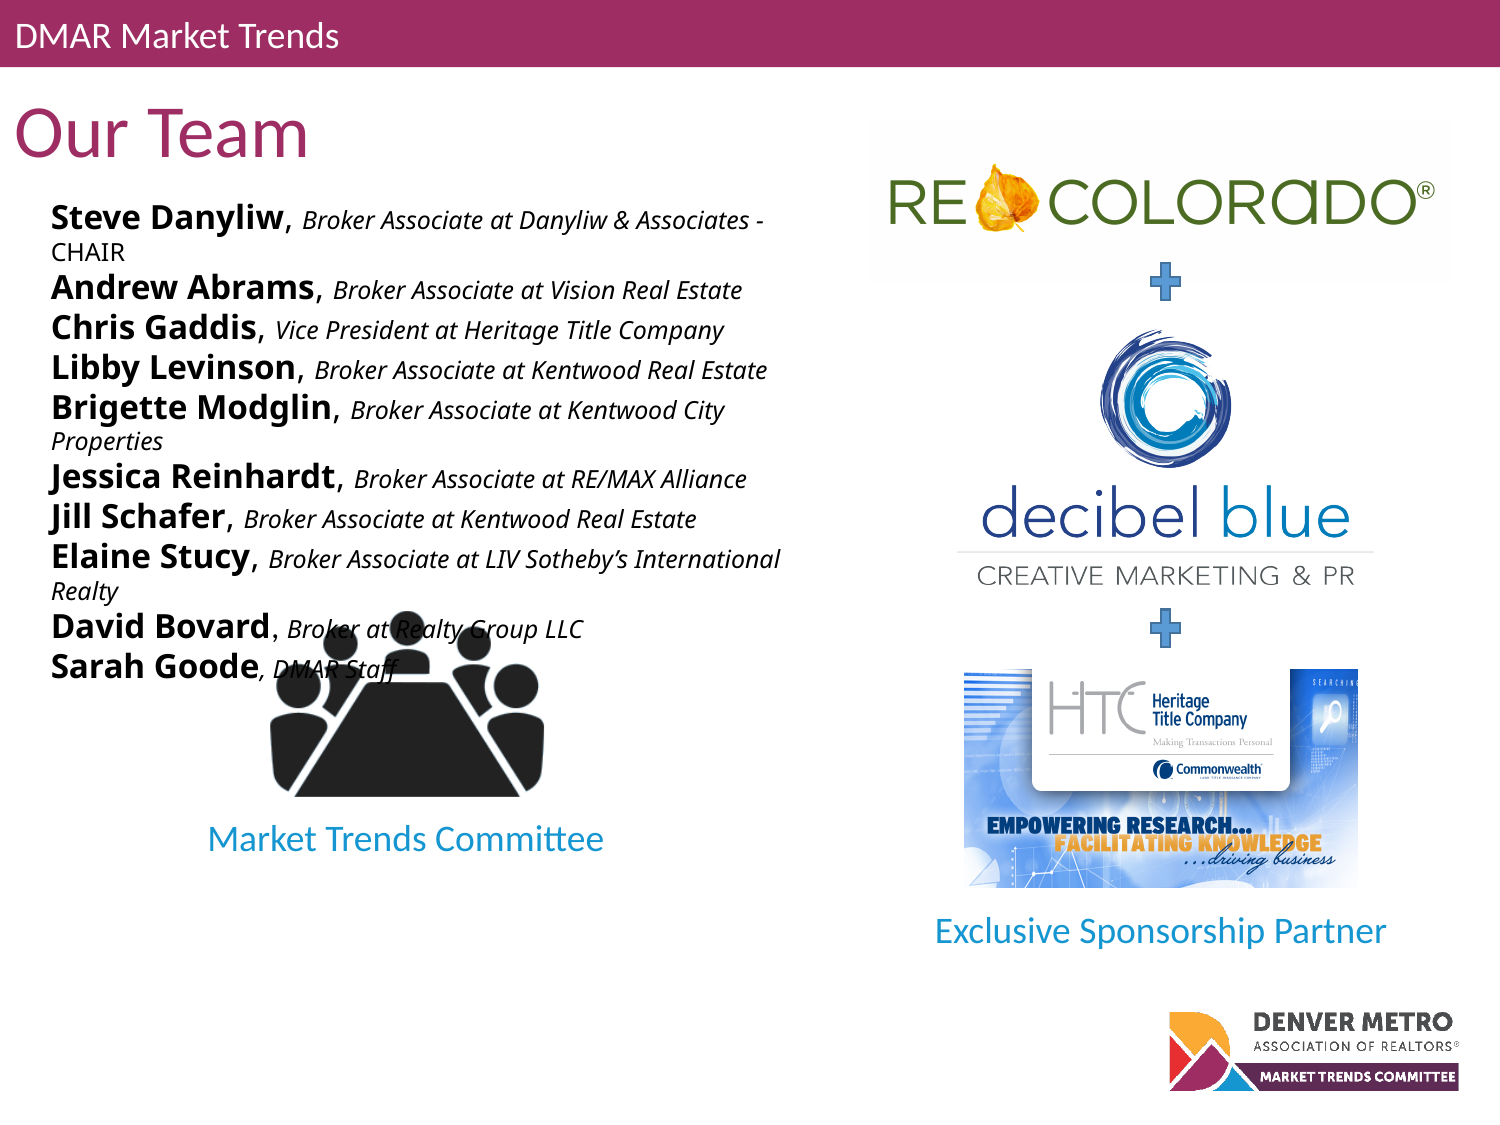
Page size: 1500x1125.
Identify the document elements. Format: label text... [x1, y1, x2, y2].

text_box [870, 120, 1453, 960]
text_box Market Trends Committee [142, 806, 670, 867]
text_box DMAR Market Trends [0, 0, 1500, 68]
text_box Our Team [0, 74, 1500, 180]
text_box Steve Danyliw, Broker Associate at Danyliw & Associates - CHAIR Andrew Abrams, Broker Associate at Vision Real Estate Chris Gaddis, Vice President at Heritage Title Company Libby Levinson, Broker Associate at Kentwood Real Estate Brigette Modglin, Broker Associate at Kentwood City Properties Jessica Reinhardt, Broker Associate at RE/MAX Alliance Jill Schafer, Broker Associate at Kentwood Real Estate Elaine Stucy, Broker Associate at LIV Sotheby’s International Realty David Bovard, Broker at Realty Group LLC Sarah Goode, DMAR Staff [35, 188, 800, 693]
picture [1165, 1008, 1463, 1094]
picture [229, 602, 583, 824]
